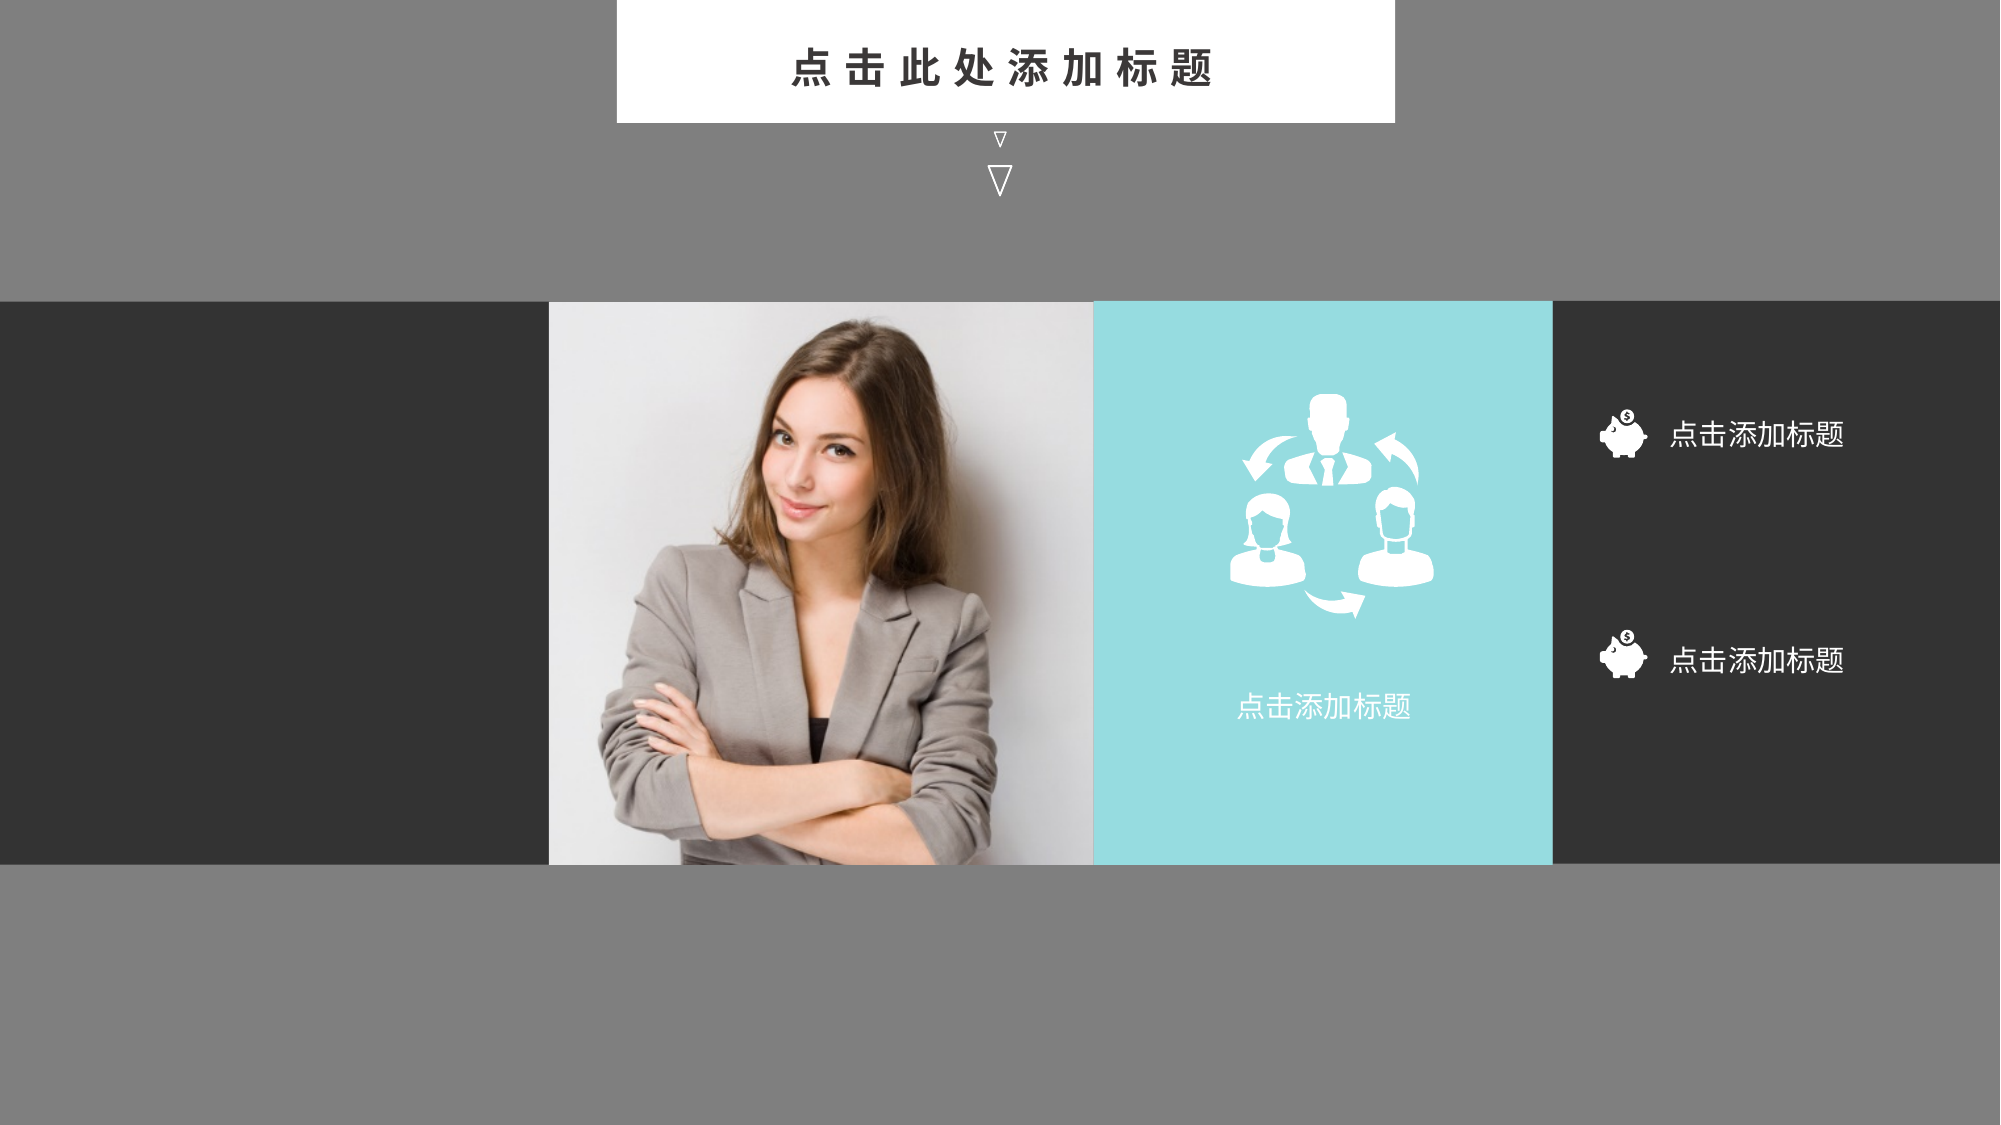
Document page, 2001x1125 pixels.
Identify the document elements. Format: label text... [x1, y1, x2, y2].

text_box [1093, 300, 1553, 865]
text_box [0, 301, 550, 866]
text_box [1553, 300, 2000, 864]
picture [548, 301, 1094, 865]
text_box 点击此处添加标题 [775, 34, 1307, 99]
